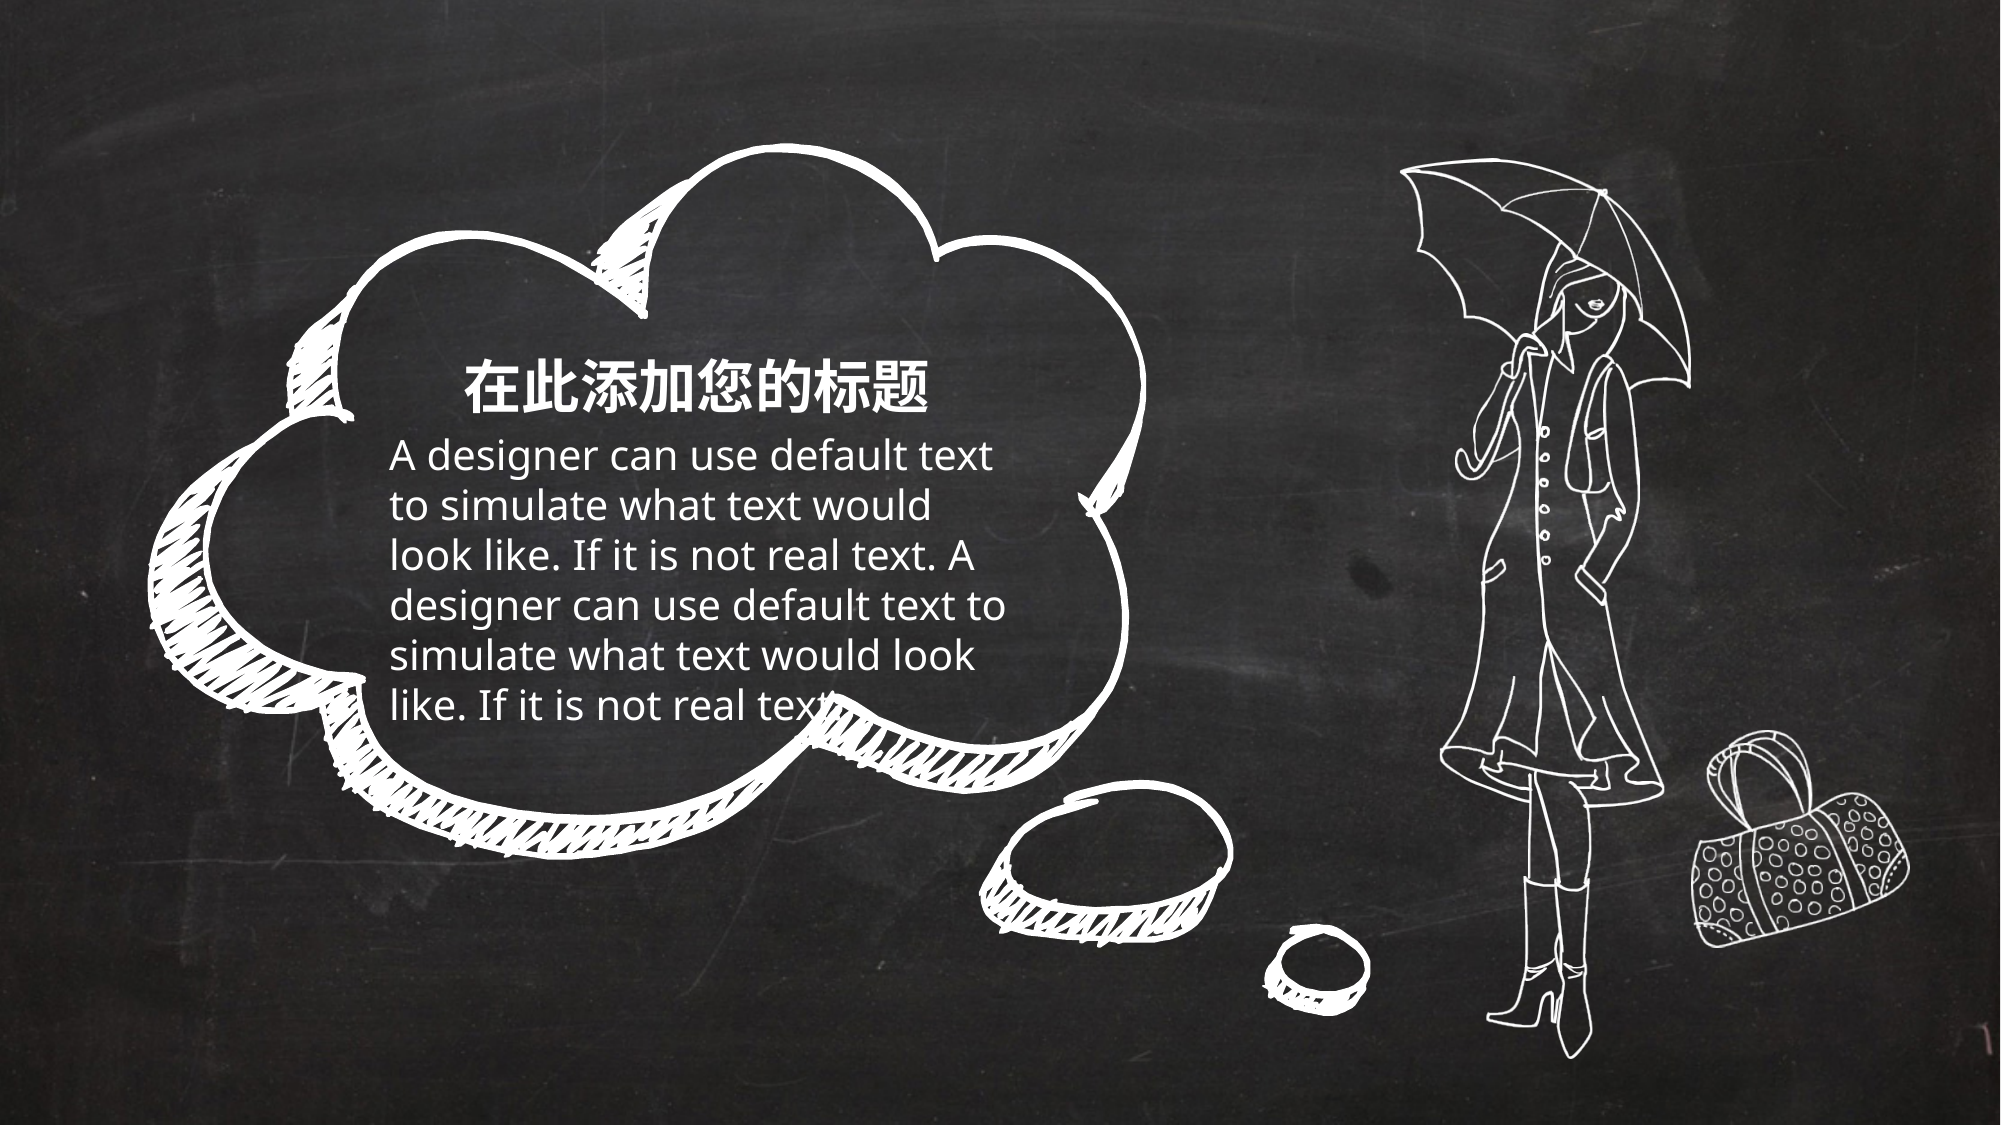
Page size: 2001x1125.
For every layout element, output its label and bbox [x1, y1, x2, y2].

text_box [147, 143, 1371, 1016]
picture [0, 0, 2001, 1125]
